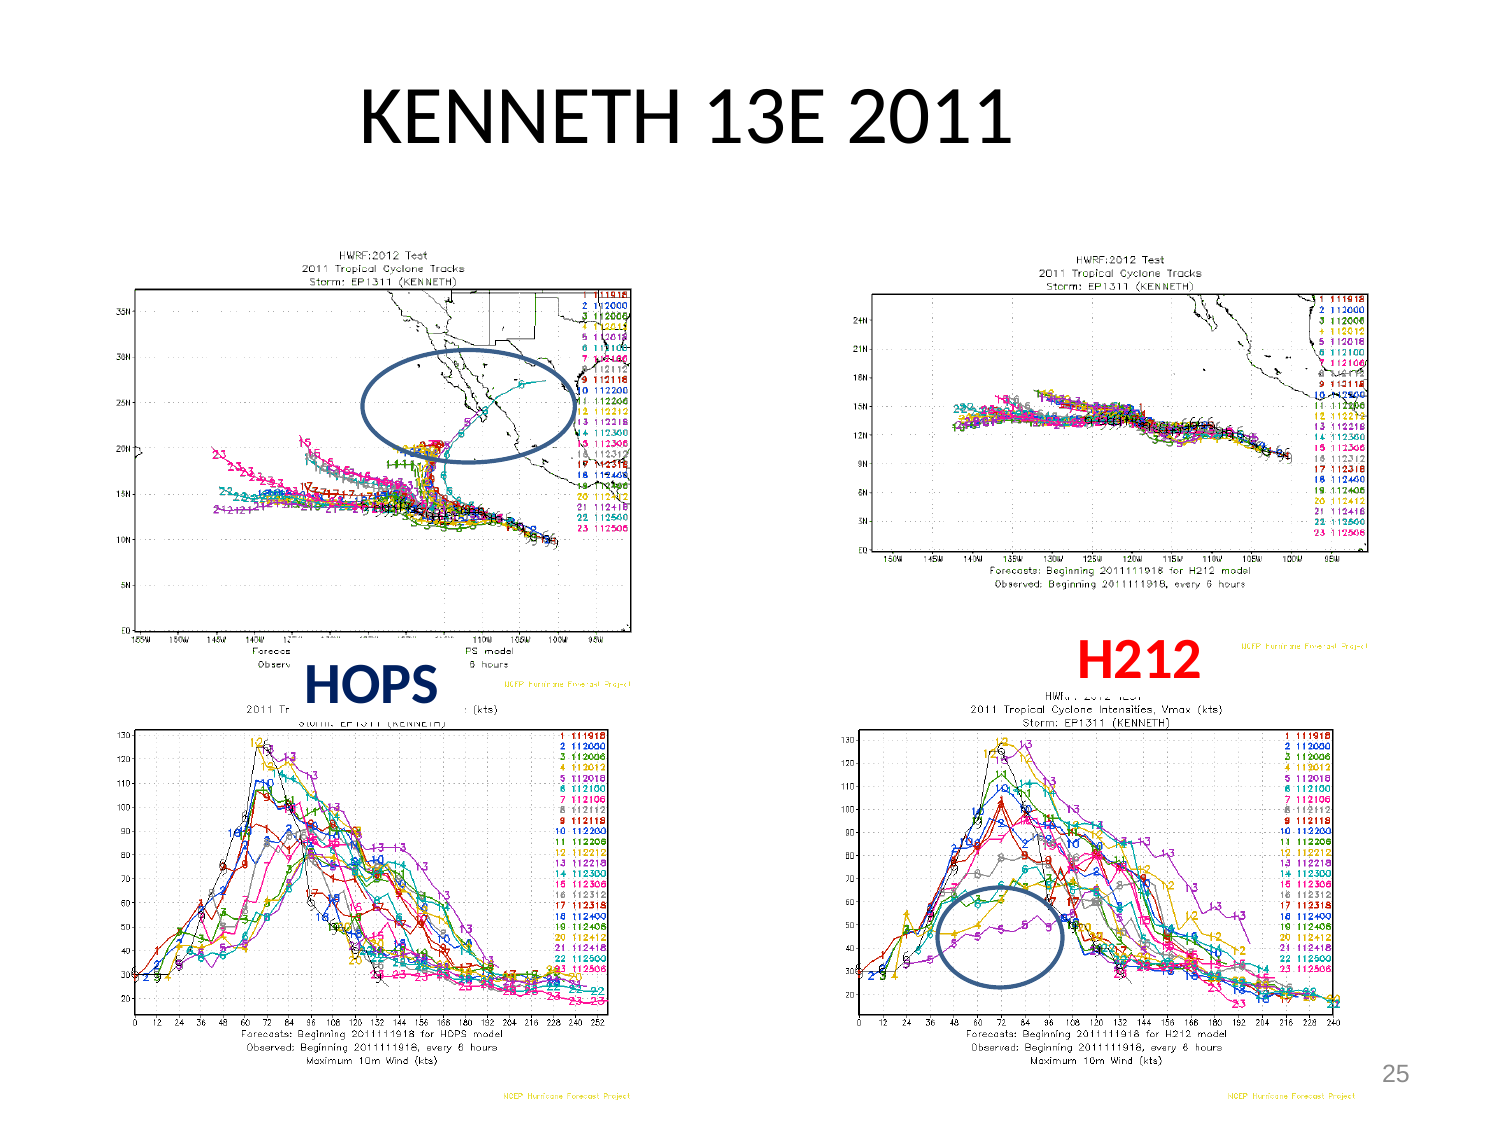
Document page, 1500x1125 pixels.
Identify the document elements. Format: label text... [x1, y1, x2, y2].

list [49, 695, 633, 1101]
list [49, 237, 633, 688]
title KENNETH 13E 2011 [75, 45, 1300, 175]
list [787, 199, 1370, 651]
slide_number 25 [1361, 1042, 1425, 1103]
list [774, 649, 1358, 1101]
